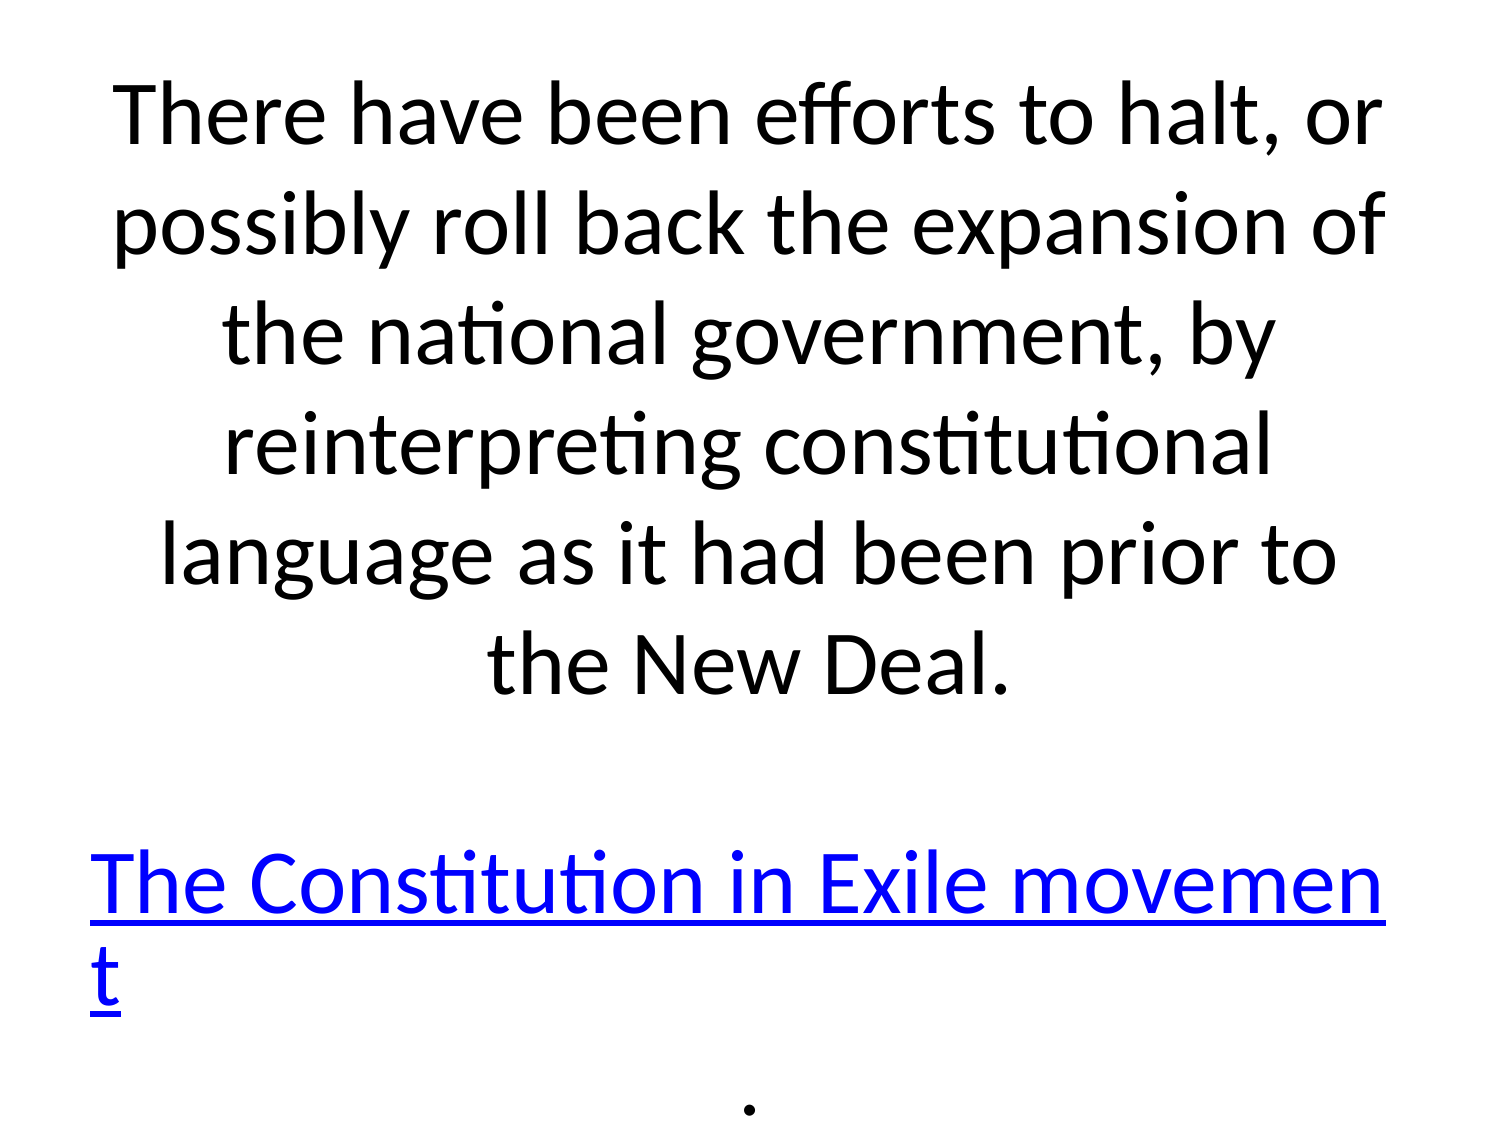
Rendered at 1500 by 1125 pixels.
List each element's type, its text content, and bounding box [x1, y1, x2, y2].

title There have been efforts to halt, or possibly roll back the expansion of the national government, by reinterpreting constitutional language as it had been prior to the New Deal. The Constitution in Exile movement. [74, 44, 1426, 1051]
